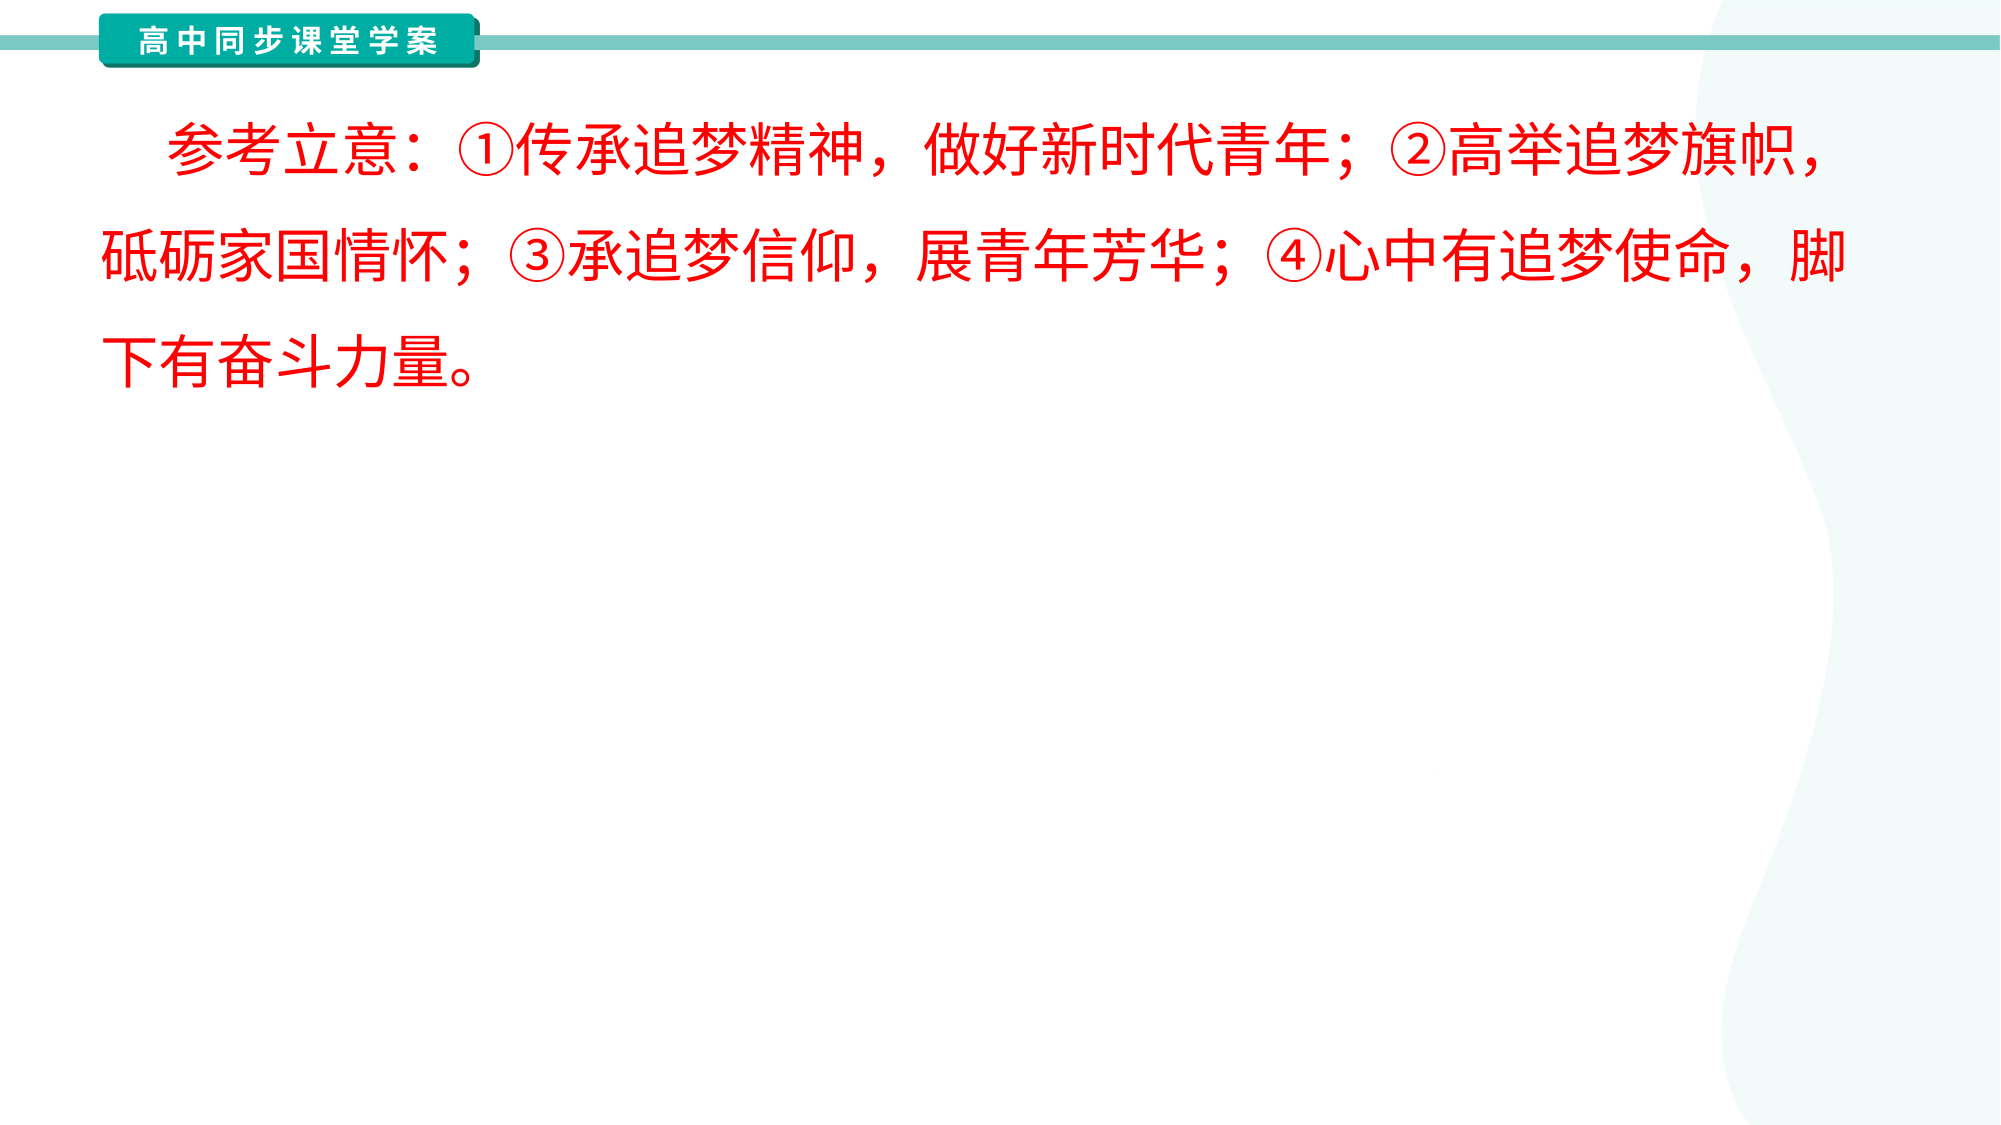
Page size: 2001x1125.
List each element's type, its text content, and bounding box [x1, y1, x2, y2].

text_box 参考立意：①传承追梦精神，做好新时代青年；②高举追梦旗帜， 砥砺家国情怀；③承追梦信仰，展青年芳华；④心中有追梦使命，脚 下有奋斗力量。 [100, 76, 1899, 396]
picture [0, 0, 2000, 1125]
